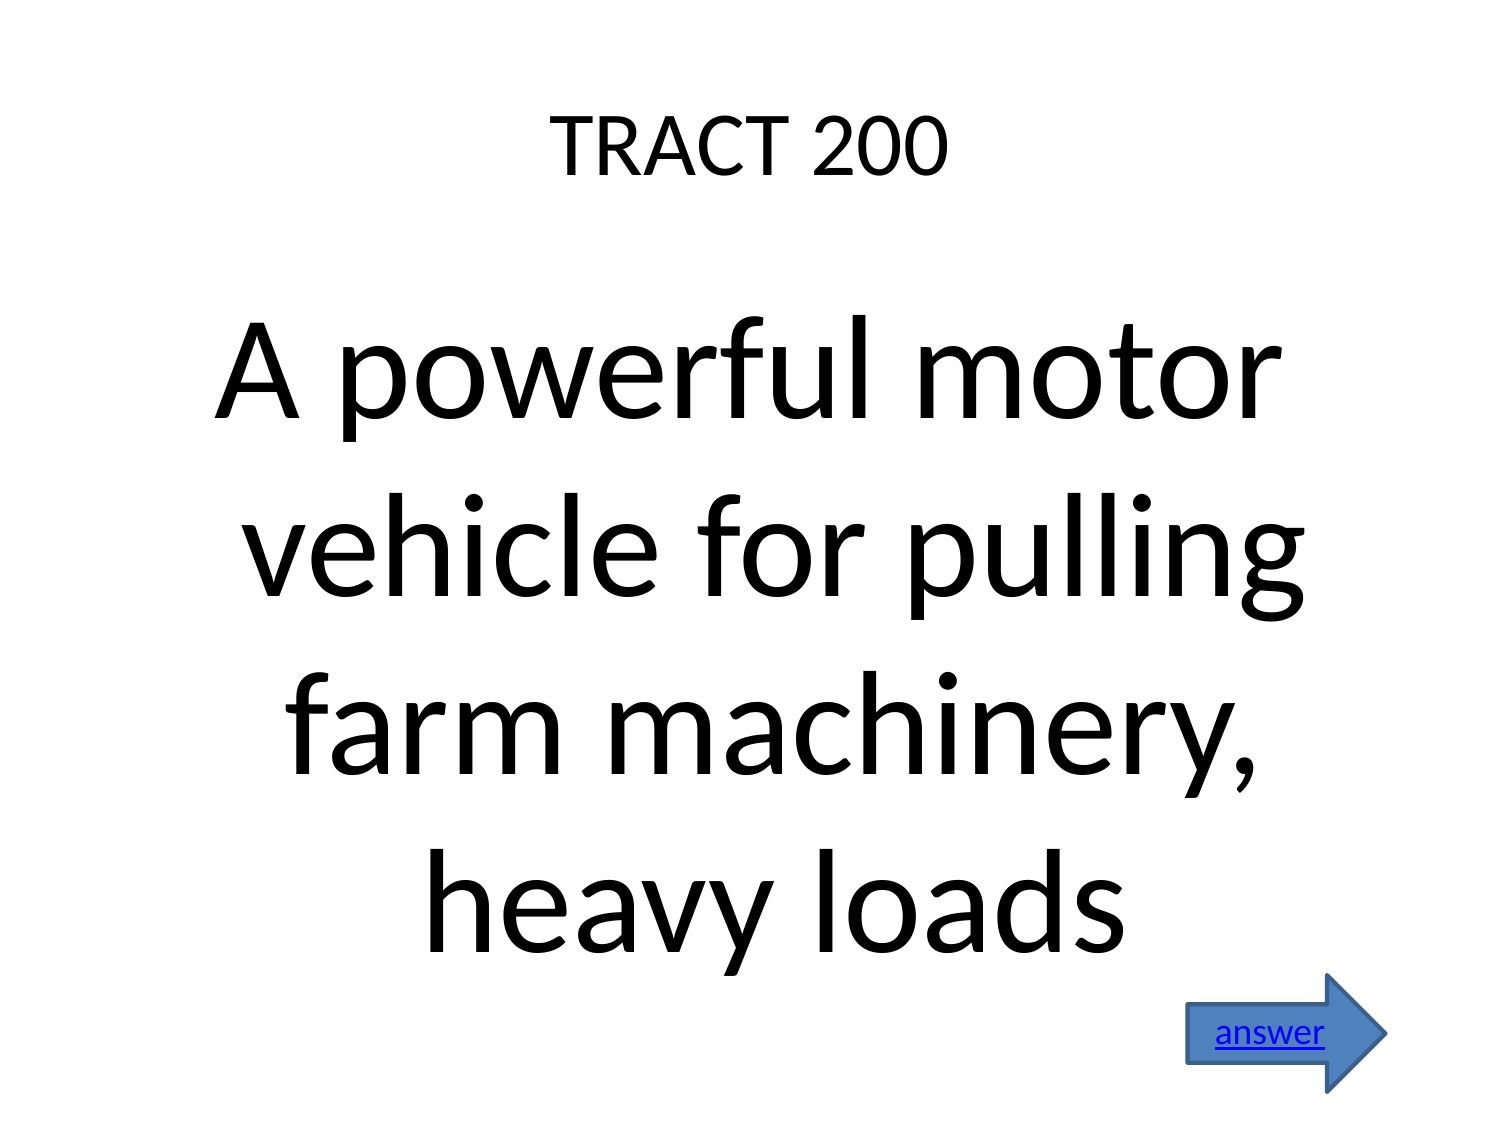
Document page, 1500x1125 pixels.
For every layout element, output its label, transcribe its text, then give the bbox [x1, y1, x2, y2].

text_box [1185, 1002, 1362, 1094]
text_box answer [1200, 999, 1400, 1060]
text_box [1324, 973, 1354, 999]
list A powerful motor vehicle for pulling farm machinery, heavy loads [75, 262, 1425, 1005]
title TRACT 200 [75, 45, 1425, 233]
